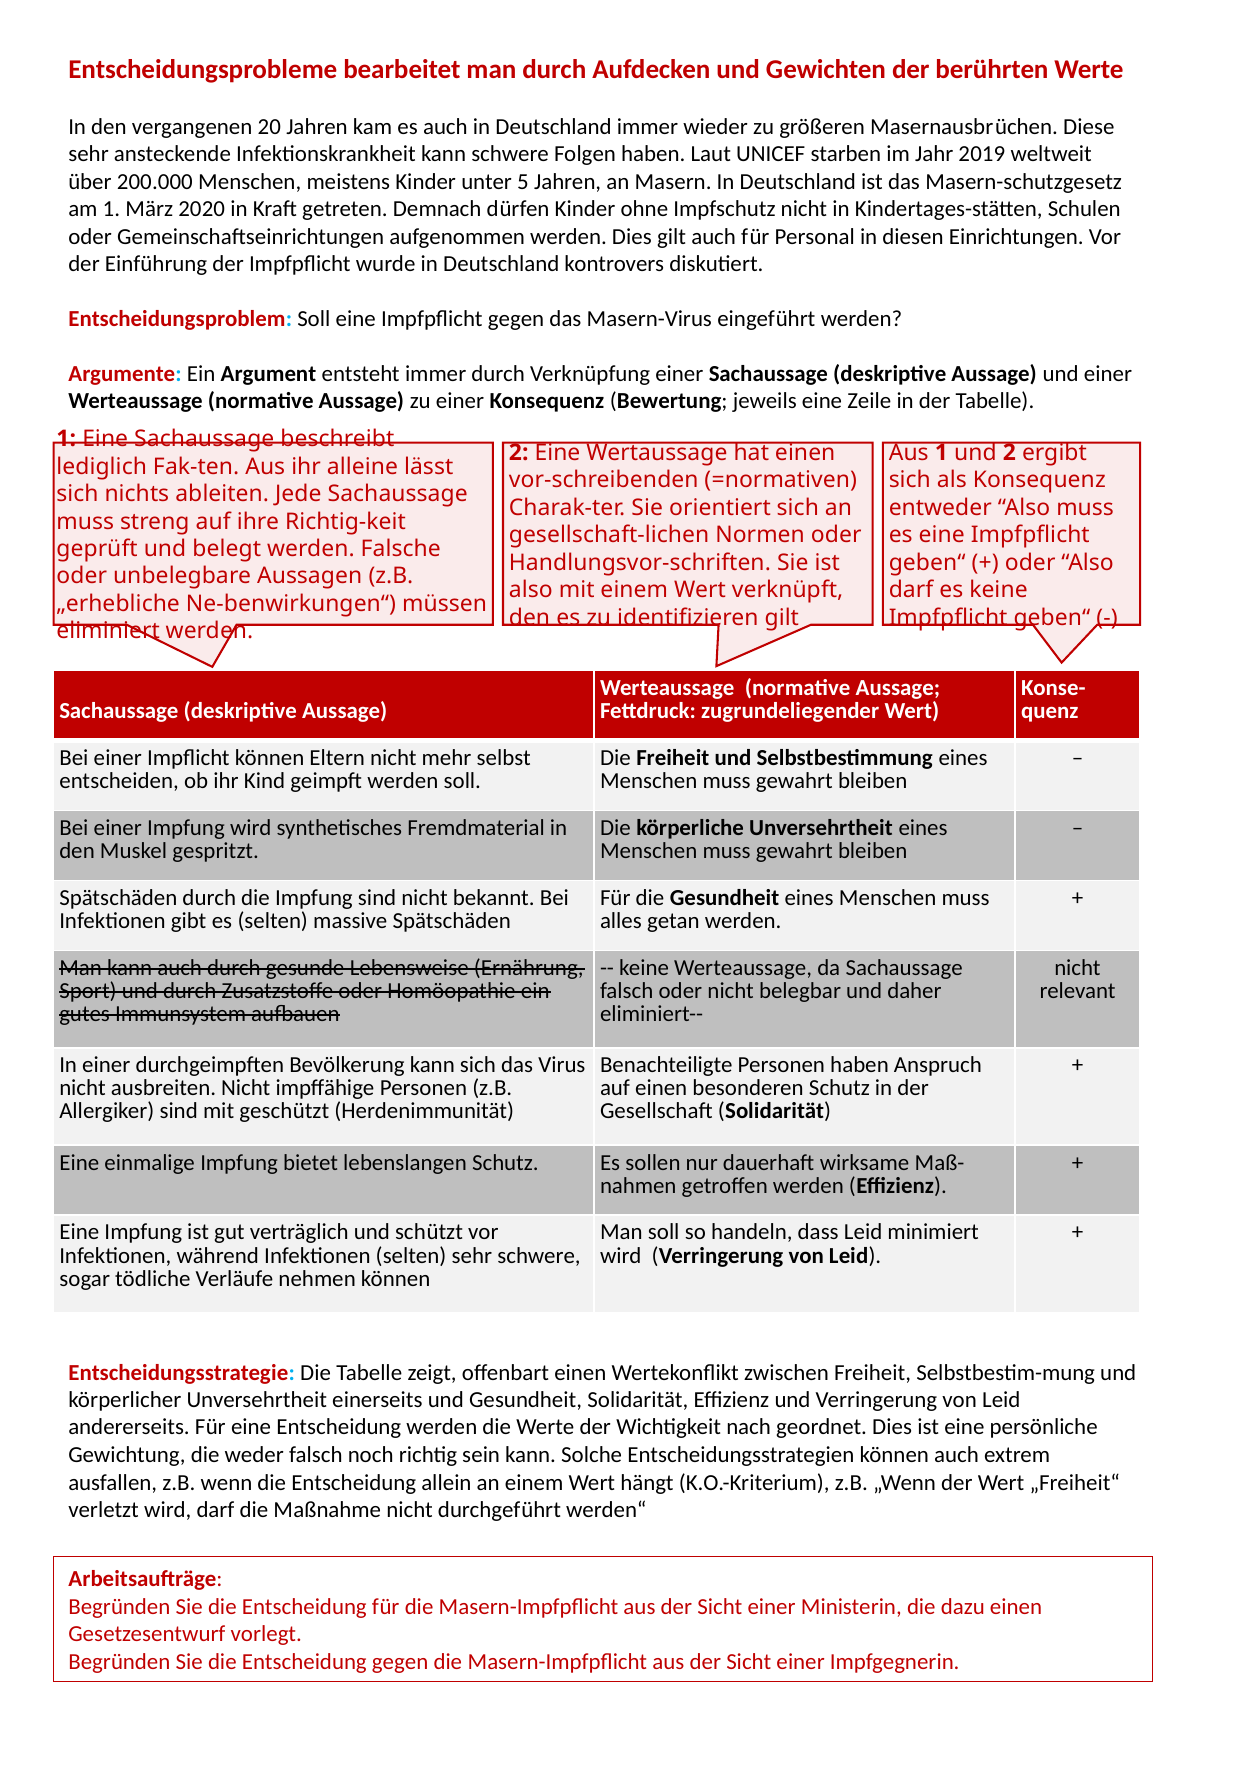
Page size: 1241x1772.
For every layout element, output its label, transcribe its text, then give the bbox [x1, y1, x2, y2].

table_cell Spätschäden durch die Impfung sind nicht bekannt. Bei Infektionen gibt es (selten) massive Spätschäden [54, 881, 593, 950]
table_cell In einer durchgeimpften Bevölkerung kann sich das Virus nicht ausbreiten. Nicht impffähige Personen (z.B. Allergiker) sind mit geschützt (Herdenimmunität) [54, 1049, 593, 1144]
text_box 2: Eine Wertaussage hat einen vor-schreibenden (=normativen) Charak-ter. Sie orientiert sich an gesellschaft-lichen Normen oder Handlungsvor-schriften. Sie ist also mit einem Wert verknüpft, den es zu identifizieren gilt [501, 441, 874, 668]
table_cell + [1016, 1216, 1139, 1312]
table_cell Eine einmalige Impfung bietet lebenslangen Schutz. [54, 1146, 593, 1214]
table_cell Die körperliche Unversehrtheit eines Menschen muss gewahrt bleiben [595, 811, 1014, 880]
table_cell – [1016, 743, 1139, 810]
table_cell – [1016, 811, 1139, 880]
table_cell + [1016, 1146, 1139, 1214]
table_cell Man kann auch durch gesunde Lebensweise (Ernährung, Sport) und durch Zusatzstoffe oder Homöopathie ein gutes Immunsystem aufbauen [54, 951, 593, 1047]
table_cell Benachteiligte Personen haben Anspruch auf einen besonderen Schutz in der Gesellschaft (Solidarität) [595, 1049, 1014, 1144]
table_cell Die Freiheit und Selbstbestimmung eines Menschen muss gewahrt bleiben [595, 743, 1014, 810]
table_header Konse-quenz [1016, 671, 1139, 738]
text_box 1: Eine Sachaussage beschreibt lediglich Fak-ten. Aus ihr alleine lässt sich nichts ableiten. Jede Sachaussage muss streng auf ihre Richtig-keit geprüft und belegt werden. Falsche oder unbelegbare Aussagen (z.B. „erhebliche Ne-benwirkungen“) müssen eliminiert werden. [52, 441, 494, 669]
table_cell -- keine Werteaussage, da Sachaussage falsch oder nicht belegbar und daher eliminiert-- [595, 951, 1014, 1047]
table_cell Eine Impfung ist gut verträglich und schützt vor Infektionen, während Infektionen (selten) sehr schwere, sogar tödliche Verläufe nehmen können [54, 1216, 593, 1312]
table_cell Man soll so handeln, dass Leid minimiert wird (Verringerung von Leid). [595, 1216, 1014, 1312]
table_header Werteaussage (normative Aussage; Fettdruck: zugrundeliegender Wert) [595, 671, 1014, 738]
table_cell Bei einer Impfung wird synthetisches Fremdmaterial in den Muskel gespritzt. [54, 811, 593, 880]
table_cell Bei einer Impflicht können Eltern nicht mehr selbst entscheiden, ob ihr Kind geimpft werden soll. [54, 743, 593, 810]
text_box Entscheidungsprobleme bearbeitet man durch Aufdecken und Gewichten der berührten Werte In den vergangenen 20 Jahren kam es auch in Deutschland immer wieder zu größeren Masernausbrüchen. Diese sehr ansteckende Infektionskrankheit kann schwere Folgen haben. Laut UNICEF starben im Jahr 2019 weltweit über 200.000 Menschen, meistens Kinder unter 5 Jahren, an Masern. In Deutschland ist das Masern-schutzgesetz am 1. März 2020 in Kraft getreten. Demnach dürfen Kinder ohne Impfschutz nicht in Kindertages-stätten, Schulen oder Gemeinschaftseinrichtungen aufgenommen werden. Dies gilt auch für Personal in diesen Einrichtungen. Vor der Einführung der Impfpflicht wurde in Deutschland kontrovers diskutiert. Entscheidungsproblem: Soll eine Impfpflicht gegen das Masern-Virus eingeführt werden? Argumente: Ein Argument entsteht immer durch Verknüpfung einer Sachaussage (deskriptive Aussage) und einer Werteaussage (normative Aussage) zu einer Konsequenz (Bewertung; jeweils eine Zeile in der Tabelle). Entscheidungsstrategie: Die Tabelle zeigt, offenbart einen Wertekonflikt zwischen Freiheit, Selbstbestim-mung und körperlicher Unversehrtheit einerseits und Gesundheit, Solidarität, Effizienz und Verringerung von Leid andererseits. Für eine Entscheidung werden die Werte der Wichtigkeit nach geordnet. Dies ist eine persönliche Gewichtung, die weder falsch noch richtig sein kann. Solche Entscheidungsstrategien können auch extrem ausfallen, z.B. wenn die Entscheidung allein an einem Wert hängt (K.O.-Kriterium), z.B. „Wenn der Wert „Freiheit“ verletzt wird, darf die Maßnahme nicht durchgeführt werden“ [53, 44, 1153, 1530]
table_header Sachaussage (deskriptive Aussage) [54, 671, 593, 738]
text_box Arbeitsaufträge: Begründen Sie die Entscheidung für die Masern-Impfpflicht aus der Sicht einer Ministerin, die dazu einen Gesetzesentwurf vorlegt. Begründen Sie die Entscheidung gegen die Masern-Impfpflicht aus der Sicht einer Impfgegnerin. [53, 1556, 1153, 1682]
table_cell + [1016, 1049, 1139, 1144]
table_cell + [1016, 881, 1139, 950]
table_cell Für die Gesundheit eines Menschen muss alles getan werden. [595, 881, 1014, 950]
table_cell Es sollen nur dauerhaft wirksame Maß-nahmen getroffen werden (Effizienz). [595, 1146, 1014, 1214]
text_box Aus 1 und 2 ergibt sich als Konsequenz entweder “Also muss es eine Impfpflicht geben“ (+) oder “Also darf es keine Impfpflicht geben“ (-) [881, 441, 1142, 665]
table_cell nicht relevant [1016, 951, 1139, 1047]
